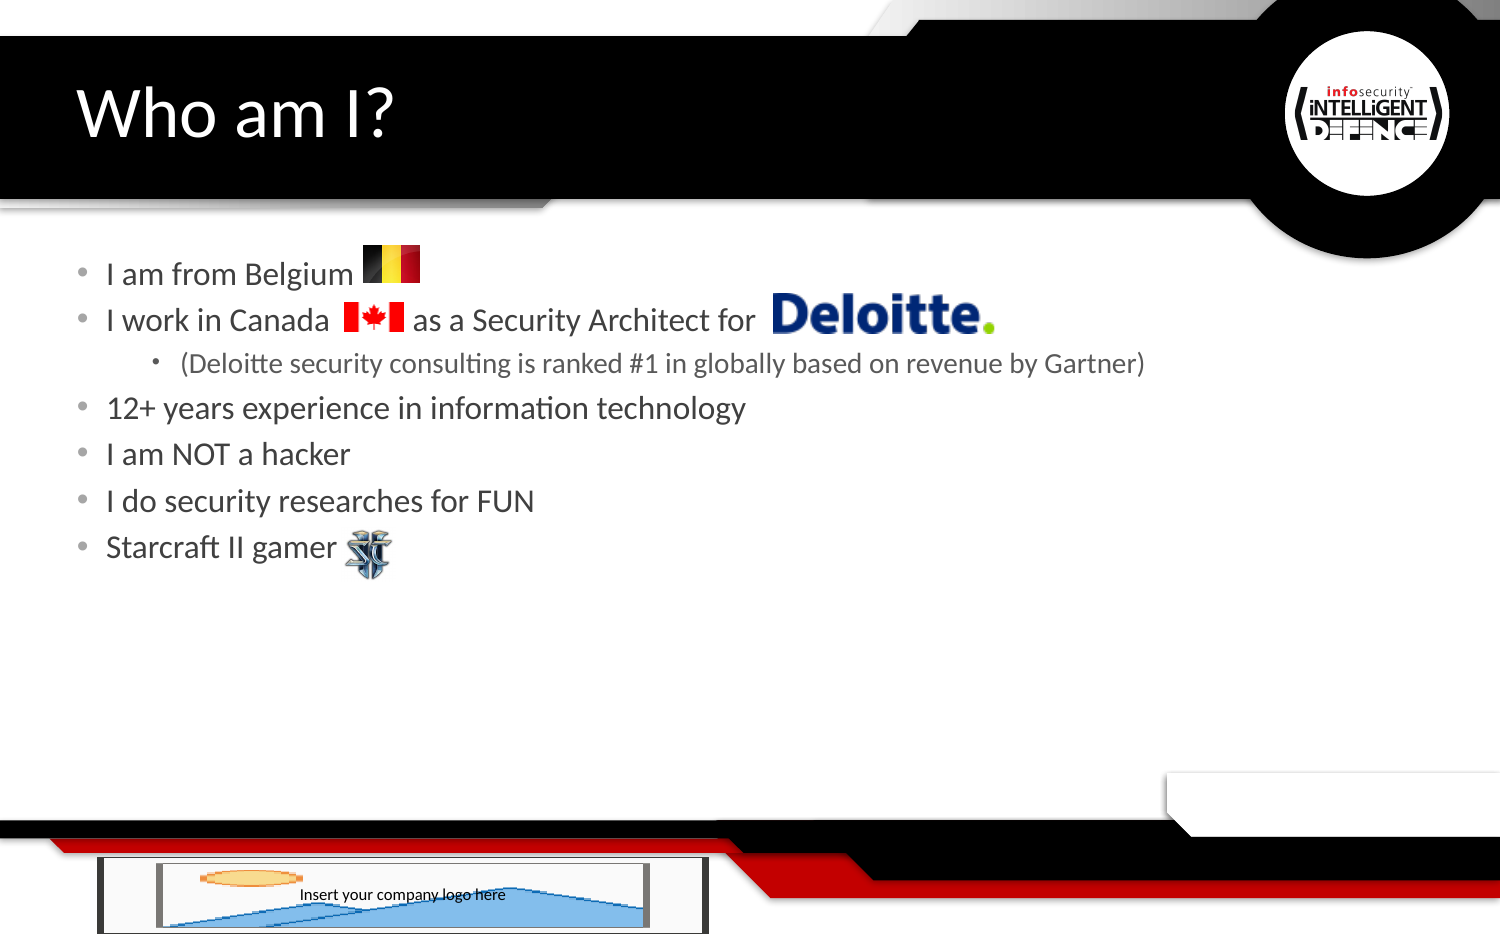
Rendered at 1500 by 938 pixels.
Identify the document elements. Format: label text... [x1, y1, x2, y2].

picture [74, 853, 732, 938]
list I am from Belgium I work in Canada as a Security Architect for (Deloitte security consulting is ranked #1 in globally based on revenue by Gartner) 12+ years experience in information technology I am NOT a hacker I do security researches for FUN Starcraft II gamer [76, 244, 1294, 776]
picture [344, 301, 404, 333]
picture [341, 527, 396, 583]
title Who am I? [76, 38, 1199, 195]
picture [363, 245, 420, 283]
picture [773, 293, 998, 335]
